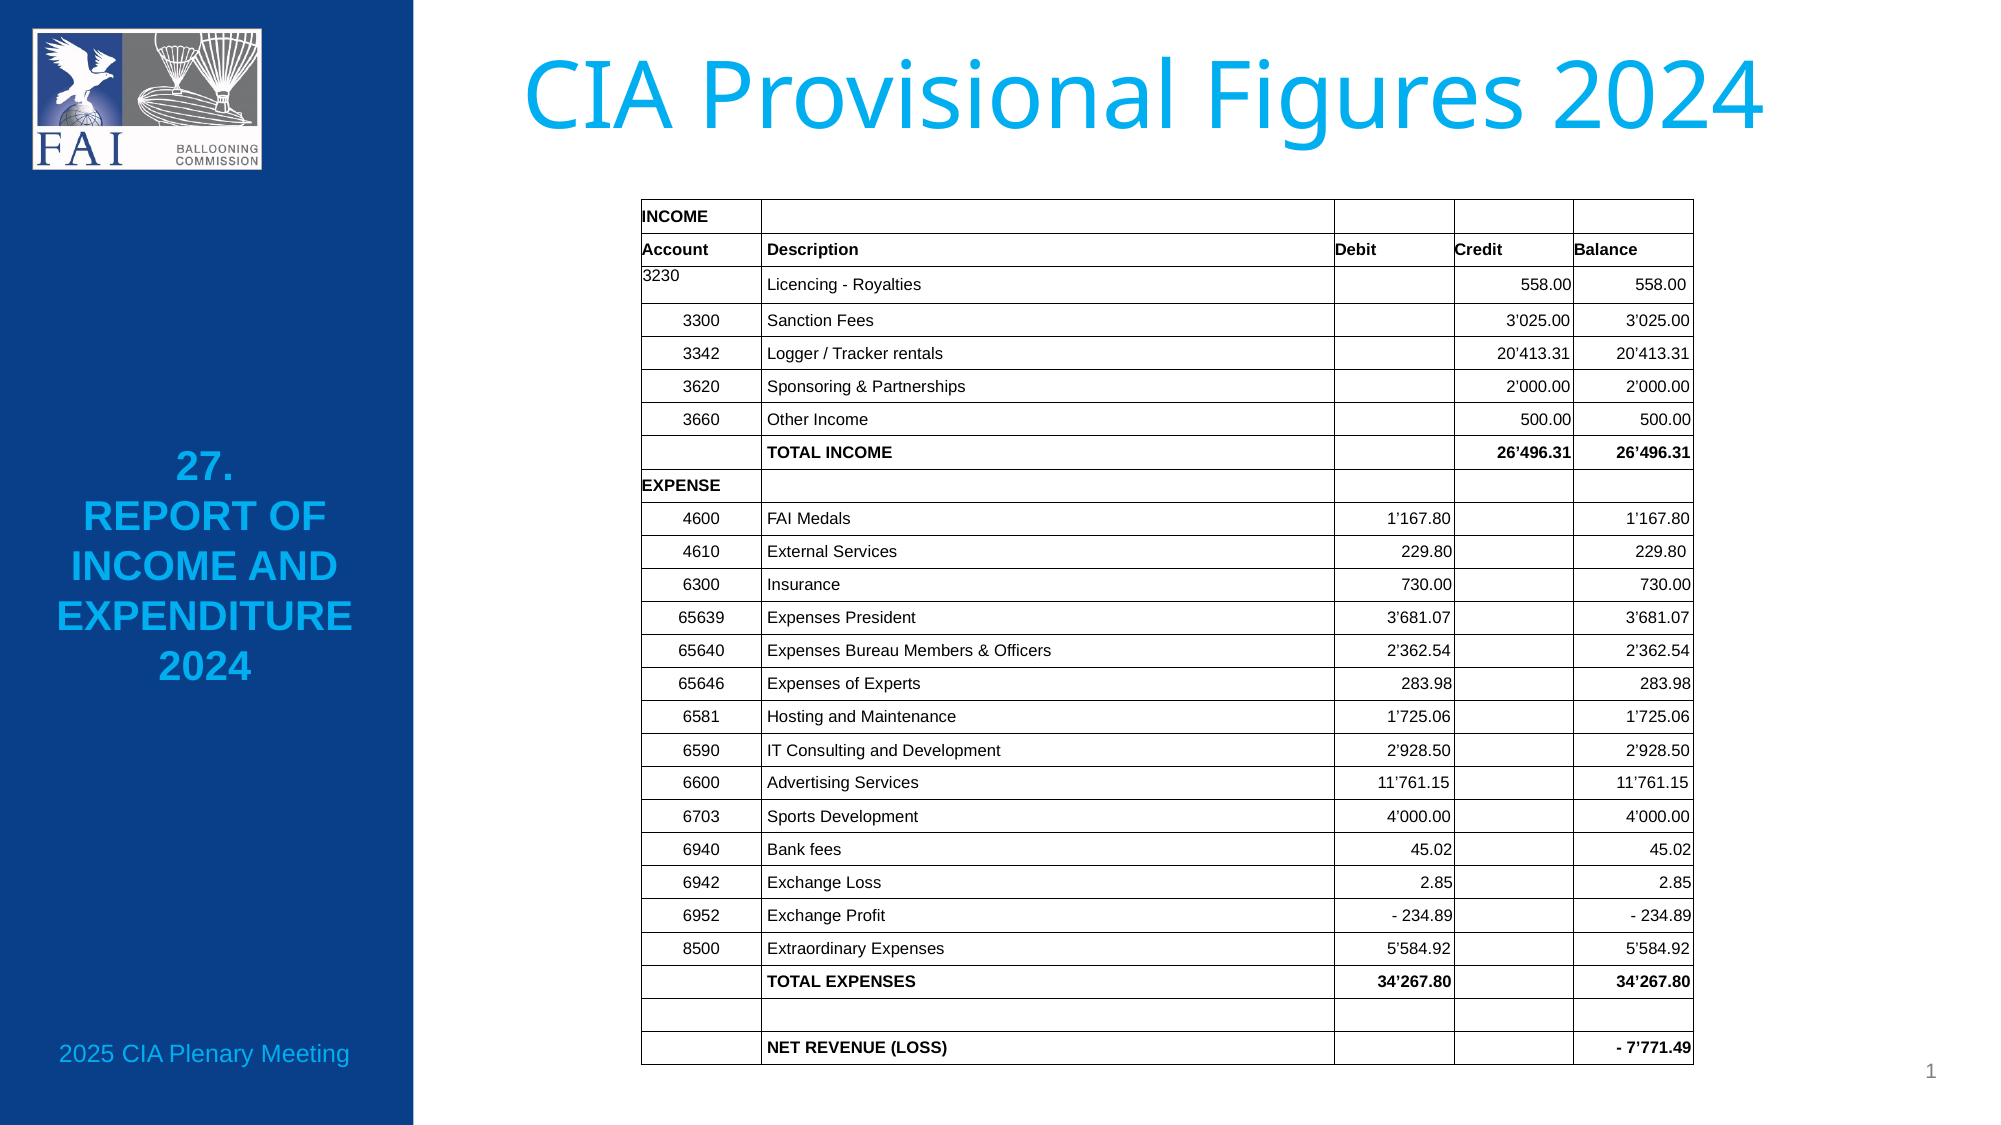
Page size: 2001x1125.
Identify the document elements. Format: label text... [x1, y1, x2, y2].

table_cell Expenses Bureau Members & Officers [762, 635, 1334, 667]
table_cell [1455, 569, 1573, 601]
table_cell 2’000.00 [1455, 370, 1573, 402]
table_cell Expenses of Experts [762, 668, 1334, 700]
table_cell [762, 999, 1334, 1031]
table_cell 20’413.31 [1574, 337, 1693, 369]
table_cell 2.85 [1335, 866, 1454, 898]
table_cell Account [642, 234, 761, 266]
table_header [1455, 200, 1573, 233]
table_cell IT Consulting and Development [762, 734, 1334, 766]
table_cell 5’584.92 [1335, 933, 1454, 965]
text_box CIA Provisional Figures 2024 [252, 35, 2000, 171]
table_cell TOTAL INCOME [762, 436, 1334, 469]
table_cell 26’496.31 [1455, 436, 1573, 469]
table_cell [642, 1032, 761, 1064]
table_header [1574, 200, 1693, 233]
table_cell 283.98 [1574, 668, 1693, 700]
table_cell Extraordinary Expenses [762, 933, 1334, 965]
table_cell - 7’771.49 [1574, 1032, 1693, 1064]
table_cell 2’362.54 [1335, 635, 1454, 667]
table_cell Insurance [762, 569, 1334, 601]
table_cell [1455, 536, 1573, 568]
table_cell [1455, 933, 1573, 965]
table_cell [1335, 1032, 1454, 1064]
table_cell 45.02 [1574, 833, 1693, 865]
table_cell 2’928.50 [1574, 734, 1693, 766]
table_cell - 234.89 [1574, 899, 1693, 932]
table_cell 6952 [642, 899, 761, 932]
table_cell 20’413.31 [1455, 337, 1573, 369]
table_cell [642, 966, 761, 998]
table_cell 3’025.00 [1455, 304, 1573, 336]
table_cell [1455, 866, 1573, 898]
table_cell [1335, 304, 1454, 336]
table_cell 2.85 [1574, 866, 1693, 898]
table_cell 65646 [642, 668, 761, 700]
table_cell 1’725.06 [1574, 701, 1693, 733]
table_cell [1455, 470, 1573, 502]
table_cell 6940 [642, 833, 761, 865]
table_cell 558.00 [1574, 267, 1693, 303]
table_cell TOTAL EXPENSES [762, 966, 1334, 998]
table_cell 6600 [642, 767, 761, 799]
table_cell [1455, 800, 1573, 832]
table_cell Licencing - Royalties [762, 267, 1334, 303]
table_cell Advertising Services [762, 767, 1334, 799]
table_cell Balance [1574, 234, 1693, 266]
table_cell 11’761.15 [1335, 767, 1454, 799]
table_cell 558.00 [1455, 267, 1573, 303]
table_cell [1455, 767, 1573, 799]
table_cell Exchange Loss [762, 866, 1334, 898]
table_cell 6581 [642, 701, 761, 733]
table_cell 6942 [642, 866, 761, 898]
table_cell [1455, 635, 1573, 667]
table_cell [1455, 999, 1573, 1031]
table_cell Description [762, 234, 1334, 266]
table_cell 34’267.80 [1574, 966, 1693, 998]
table_cell [1455, 503, 1573, 535]
table_cell 6590 [642, 734, 761, 766]
table_cell [1335, 337, 1454, 369]
table_cell 229.80 [1335, 536, 1454, 568]
table_cell 229.80 [1574, 536, 1693, 568]
table_cell 1’167.80 [1335, 503, 1454, 535]
table_cell [1455, 966, 1573, 998]
table_cell 3230 [642, 267, 761, 303]
table_cell 3660 [642, 403, 761, 435]
table_cell 8500 [642, 933, 761, 965]
table_cell 3620 [642, 370, 761, 402]
table_cell 6703 [642, 800, 761, 832]
table_cell 3300 [642, 304, 761, 336]
table_cell [1455, 734, 1573, 766]
table_cell 3’681.07 [1574, 602, 1693, 634]
table_cell 500.00 [1574, 403, 1693, 435]
table_cell 34’267.80 [1335, 966, 1454, 998]
table_cell [1335, 470, 1454, 502]
table_cell EXPENSE [642, 470, 761, 502]
table_header INCOME [642, 200, 761, 233]
table_cell 4610 [642, 536, 761, 568]
table_cell Debit [1335, 234, 1454, 266]
table_cell 730.00 [1574, 569, 1693, 601]
table_cell [1455, 833, 1573, 865]
table_header [762, 200, 1334, 233]
table_cell [1335, 436, 1454, 469]
table_cell Sanction Fees [762, 304, 1334, 336]
table_cell 65639 [642, 602, 761, 634]
table_cell 4600 [642, 503, 761, 535]
table_cell [1335, 267, 1454, 303]
table_cell 2’362.54 [1574, 635, 1693, 667]
table_cell 1’167.80 [1574, 503, 1693, 535]
table_cell [1574, 999, 1693, 1031]
table_cell 65640 [642, 635, 761, 667]
table_cell [1455, 668, 1573, 700]
table_cell 6300 [642, 569, 761, 601]
table_cell 1’725.06 [1335, 701, 1454, 733]
picture [32, 28, 262, 170]
table_cell - 234.89 [1335, 899, 1454, 932]
list 27. Report of income and expenditure 2024 [9, 253, 400, 874]
table_cell 2’000.00 [1574, 370, 1693, 402]
table_cell 500.00 [1455, 403, 1573, 435]
table_header [1335, 200, 1454, 233]
table_cell Credit [1455, 234, 1573, 266]
table_cell Logger / Tracker rentals [762, 337, 1334, 369]
table_cell 283.98 [1335, 668, 1454, 700]
table_cell [1335, 370, 1454, 402]
table_cell [1455, 1032, 1573, 1064]
table_cell External Services [762, 536, 1334, 568]
table_cell [762, 470, 1334, 502]
table_cell [1455, 701, 1573, 733]
table_cell 5’584.92 [1574, 933, 1693, 965]
table_cell NET REVENUE (LOSS) [762, 1032, 1334, 1064]
table_cell [1455, 899, 1573, 932]
table_cell Expenses President [762, 602, 1334, 634]
table_cell [1574, 470, 1693, 502]
table_cell 3342 [642, 337, 761, 369]
table_cell Sponsoring & Partnerships [762, 370, 1334, 402]
table_cell [1335, 403, 1454, 435]
table_cell [1335, 999, 1454, 1031]
table_cell 4’000.00 [1574, 800, 1693, 832]
table_cell 2’928.50 [1335, 734, 1454, 766]
table_cell 11’761.15 [1574, 767, 1693, 799]
table_cell 730.00 [1335, 569, 1454, 601]
table_cell [642, 436, 761, 469]
table_cell Other Income [762, 403, 1334, 435]
table_cell 45.02 [1335, 833, 1454, 865]
table_cell [1455, 602, 1573, 634]
table_cell 4’000.00 [1335, 800, 1454, 832]
table_cell 3’681.07 [1335, 602, 1454, 634]
table_cell Hosting and Maintenance [762, 701, 1334, 733]
table_cell Bank fees [762, 833, 1334, 865]
table_cell Sports Development [762, 800, 1334, 832]
table_cell 3’025.00 [1574, 304, 1693, 336]
table_cell Exchange Profit [762, 899, 1334, 932]
table_cell [642, 999, 761, 1031]
table_cell FAI Medals [762, 503, 1334, 535]
table_cell 26’496.31 [1574, 436, 1693, 469]
